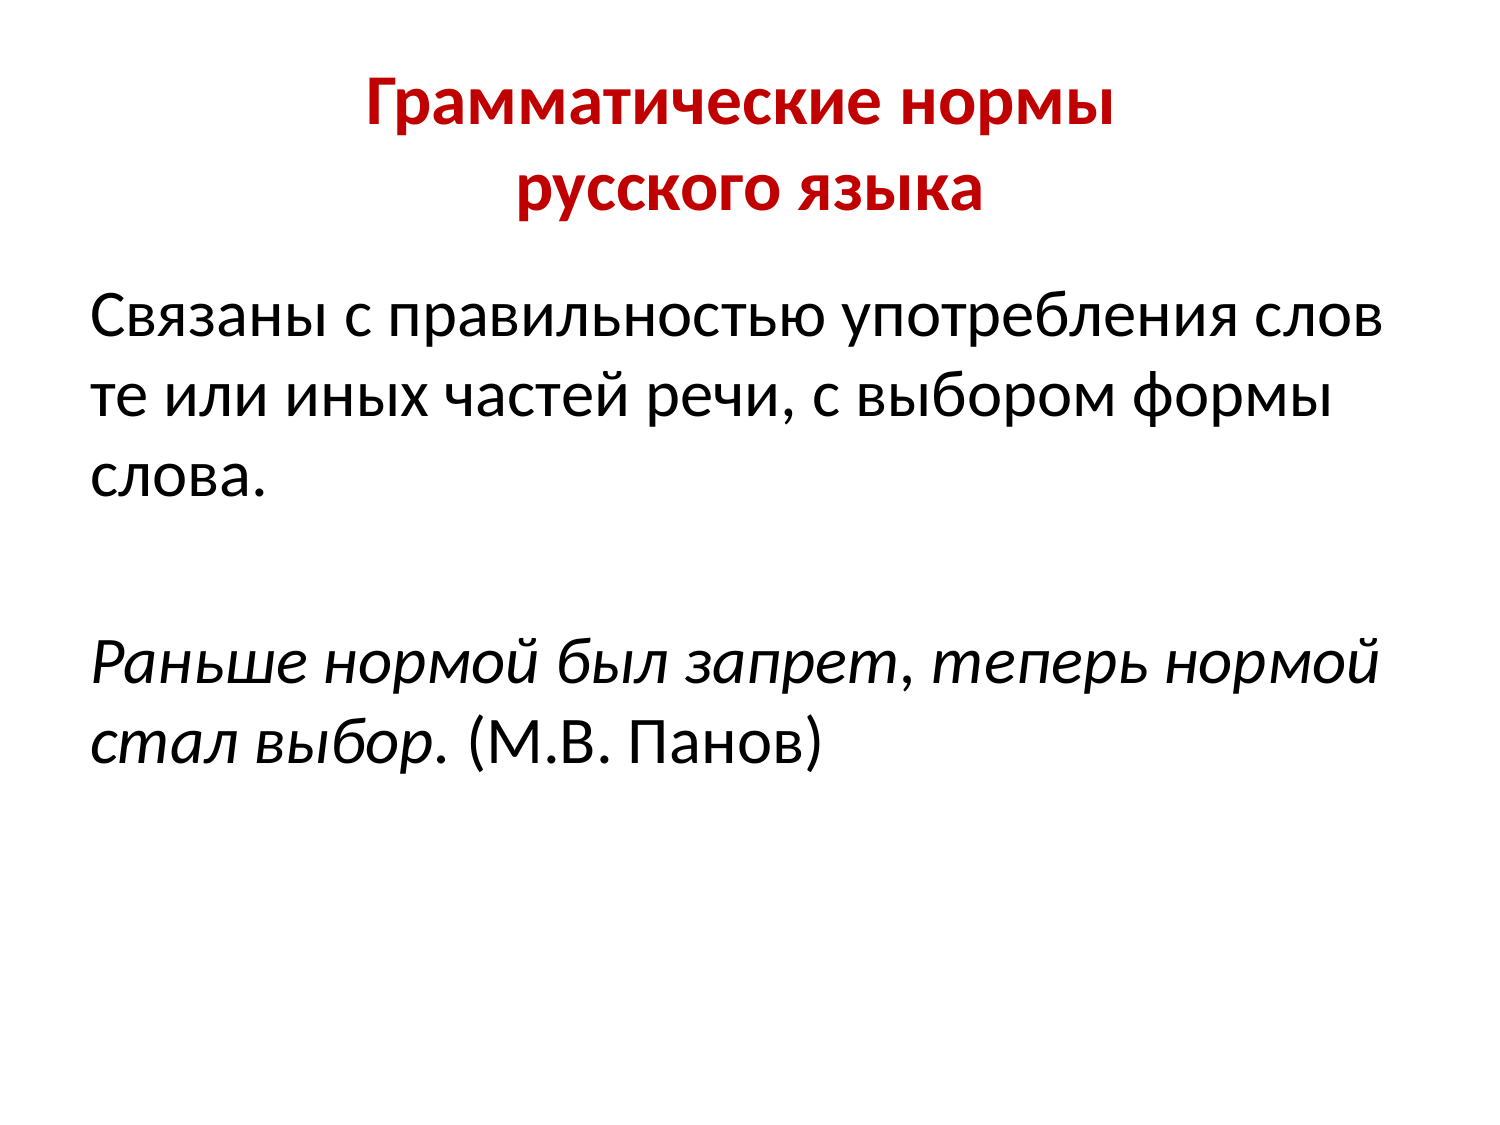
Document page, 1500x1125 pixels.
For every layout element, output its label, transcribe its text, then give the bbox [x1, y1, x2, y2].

list Связаны с правильностью употребления слов те или иных частей речи, с выбором формы слова. Раньше нормой был запрет, теперь нормой стал выбор. (М.В. Панов) [75, 262, 1425, 1005]
title Грамматические нормы русского языка [75, 45, 1425, 233]
